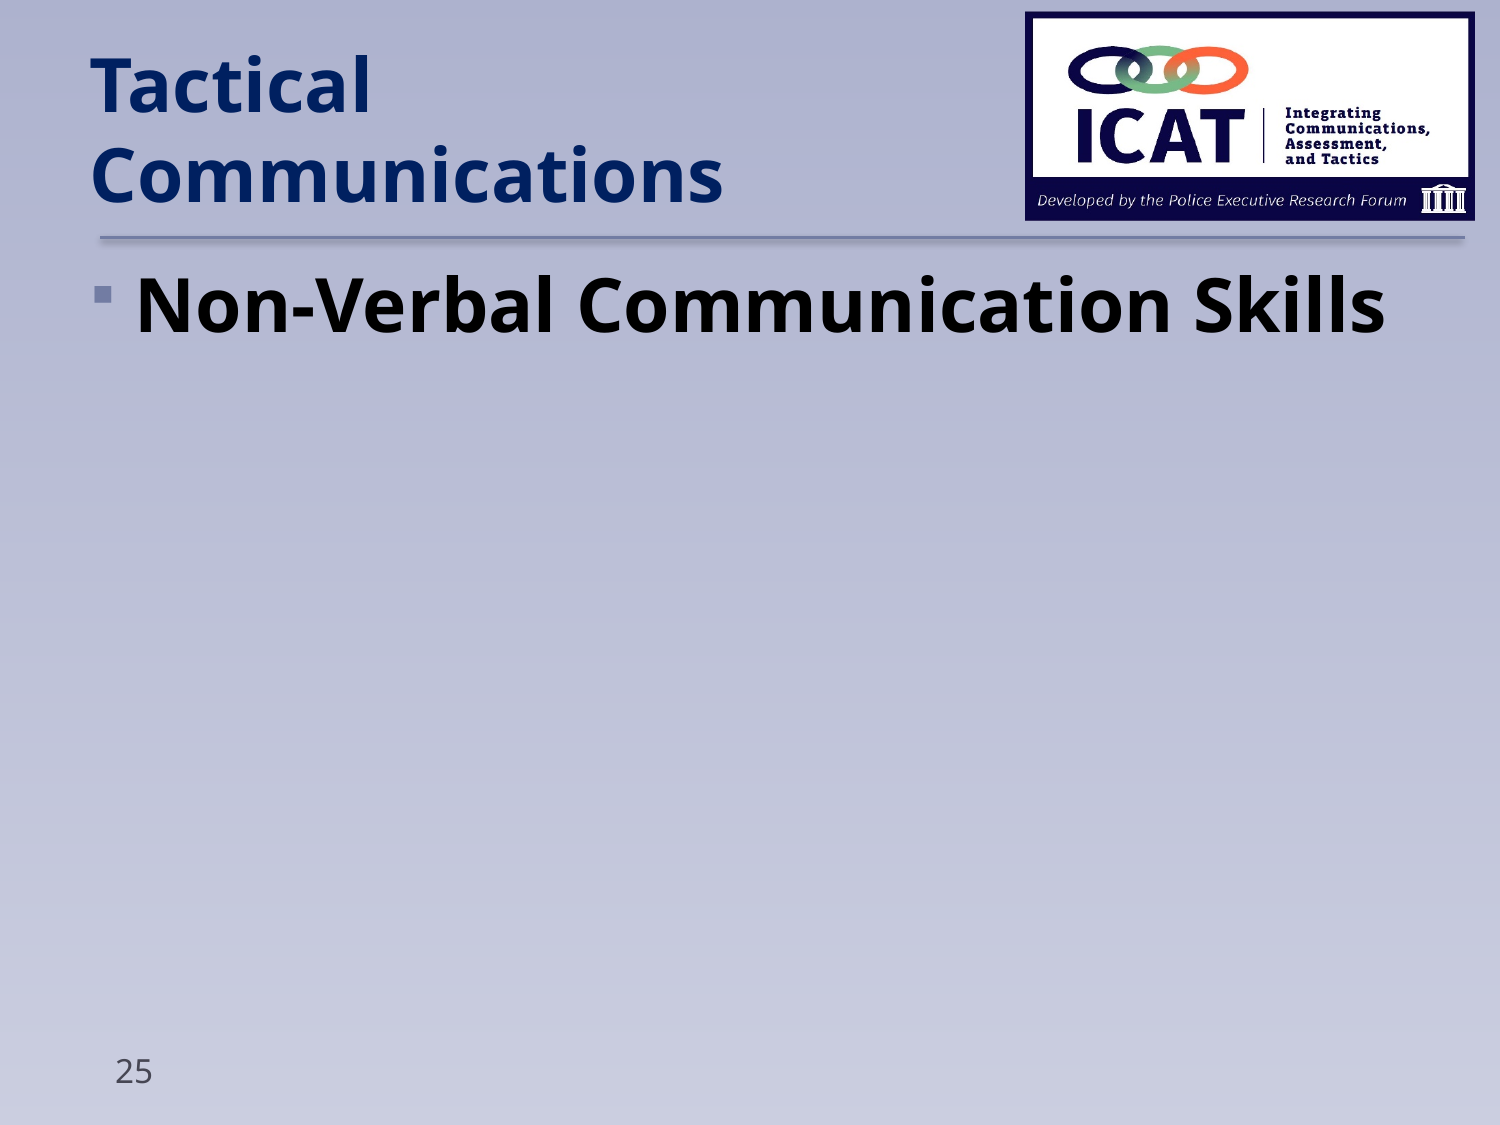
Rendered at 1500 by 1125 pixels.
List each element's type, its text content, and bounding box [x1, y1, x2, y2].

slide_number 25 [100, 1060, 426, 1103]
picture [1024, 11, 1476, 221]
list Non-Verbal Communication Skills [75, 249, 1425, 1060]
title Tactical Communications [75, 24, 1018, 225]
